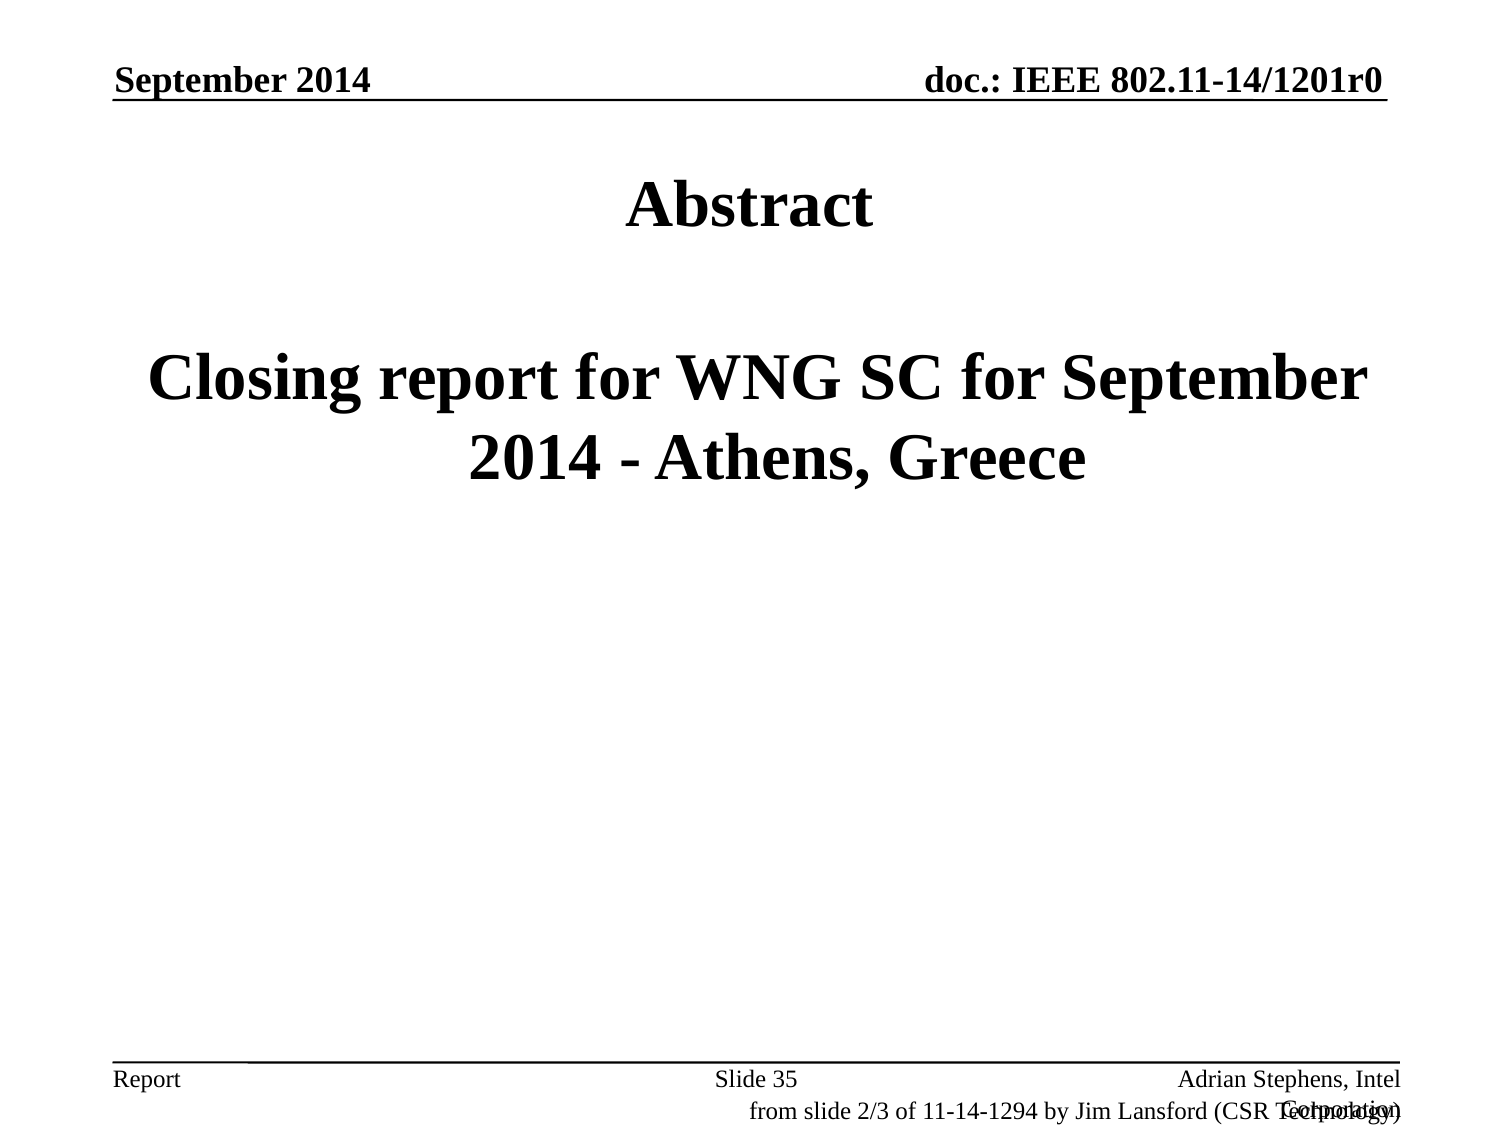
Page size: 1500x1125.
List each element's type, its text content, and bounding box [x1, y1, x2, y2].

text_box from slide 2/3 of 11-14-1294 by Jim Lansford (CSR Technology) [343, 1087, 1417, 1125]
title Abstract [112, 112, 1388, 288]
list Closing report for WNG SC for September 2014 - Athens, Greece [112, 324, 1388, 1000]
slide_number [114, 54, 374, 101]
footer Adrian Stephens, Intel Corporation [1065, 1061, 1402, 1087]
slide_number Slide 35 [712, 1061, 800, 1087]
